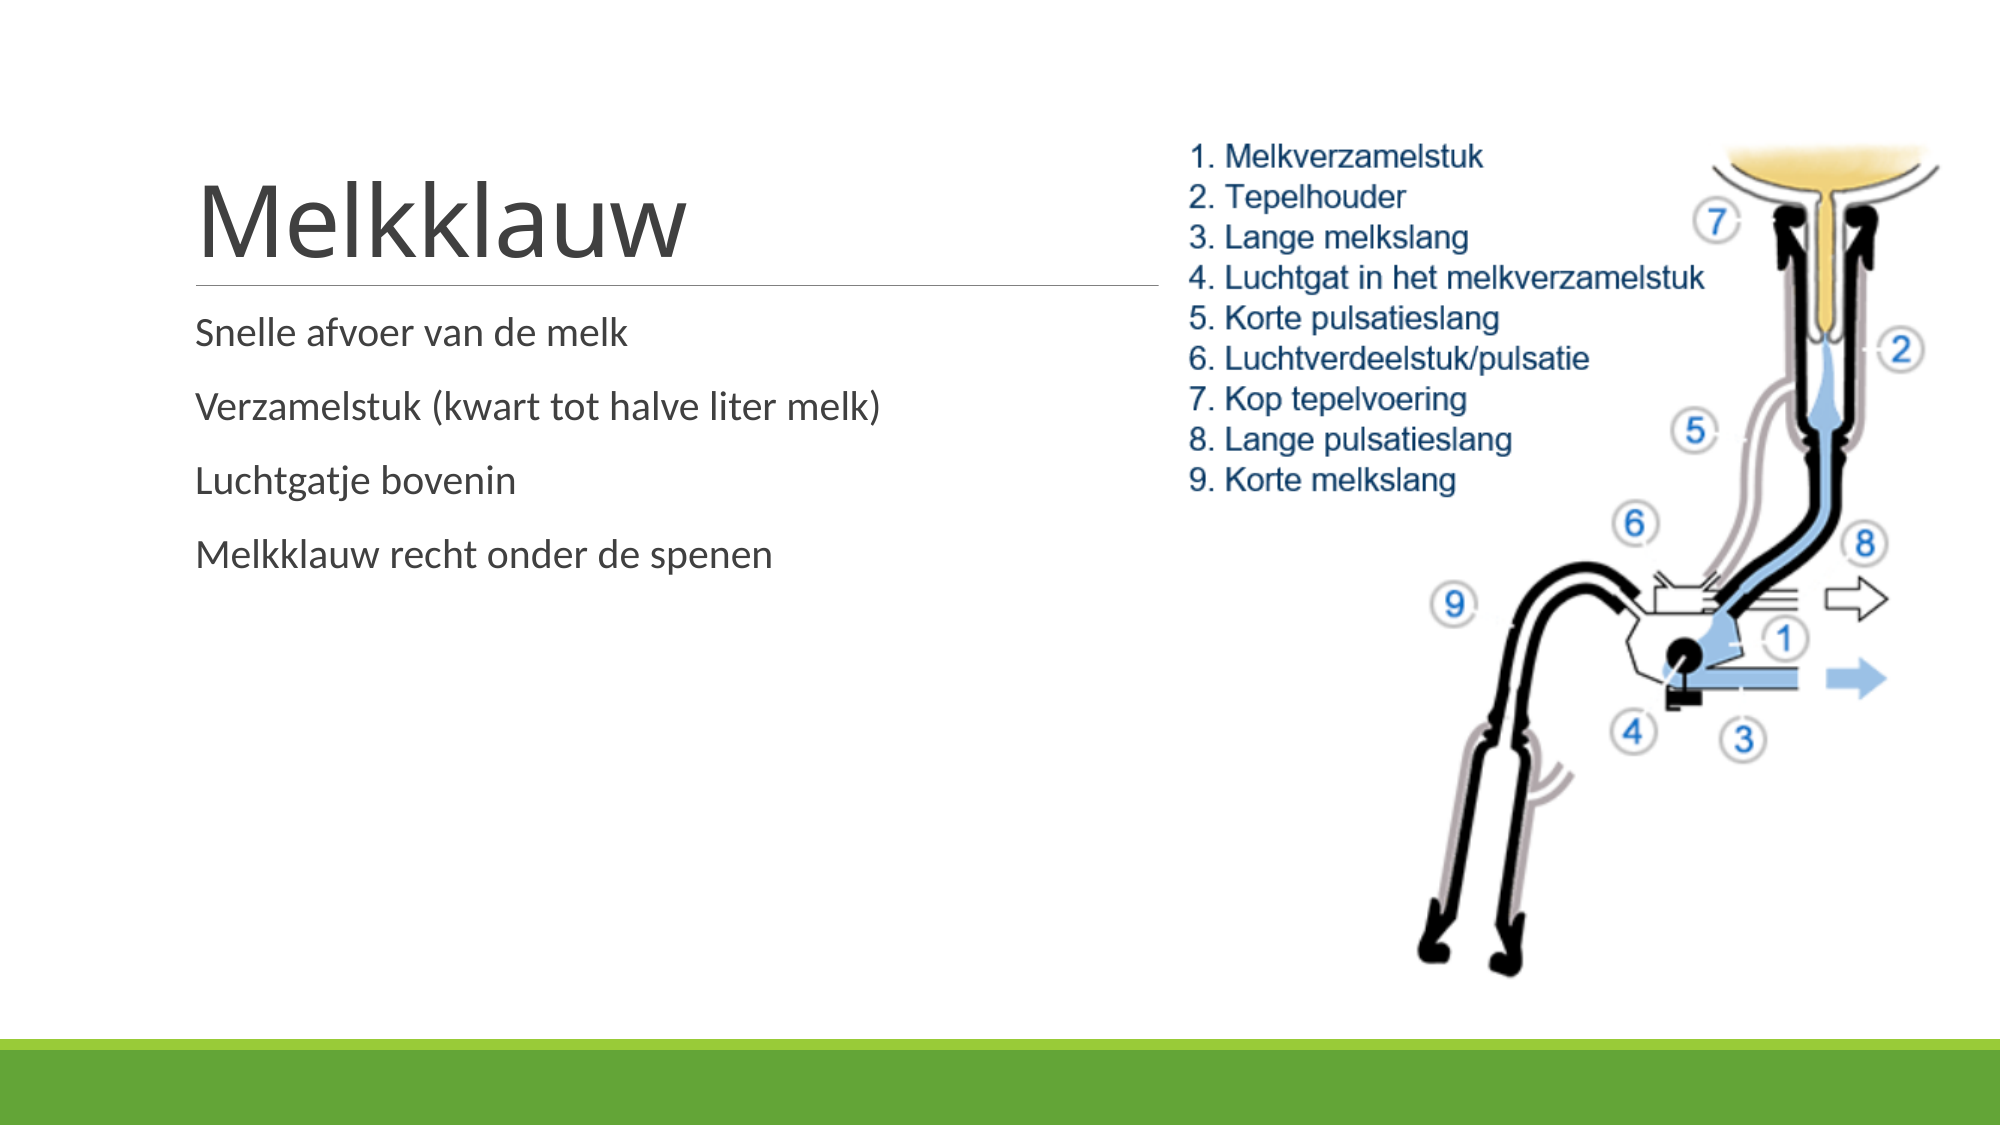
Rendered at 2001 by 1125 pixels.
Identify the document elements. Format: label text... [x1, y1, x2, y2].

picture [1158, 80, 1975, 1003]
list Snelle afvoer van de melk Verzamelstuk (kwart tot halve liter melk) Luchtgatje bovenin Melkklauw recht onder de spenen [180, 302, 1155, 963]
title Melkklauw [180, 47, 1830, 285]
